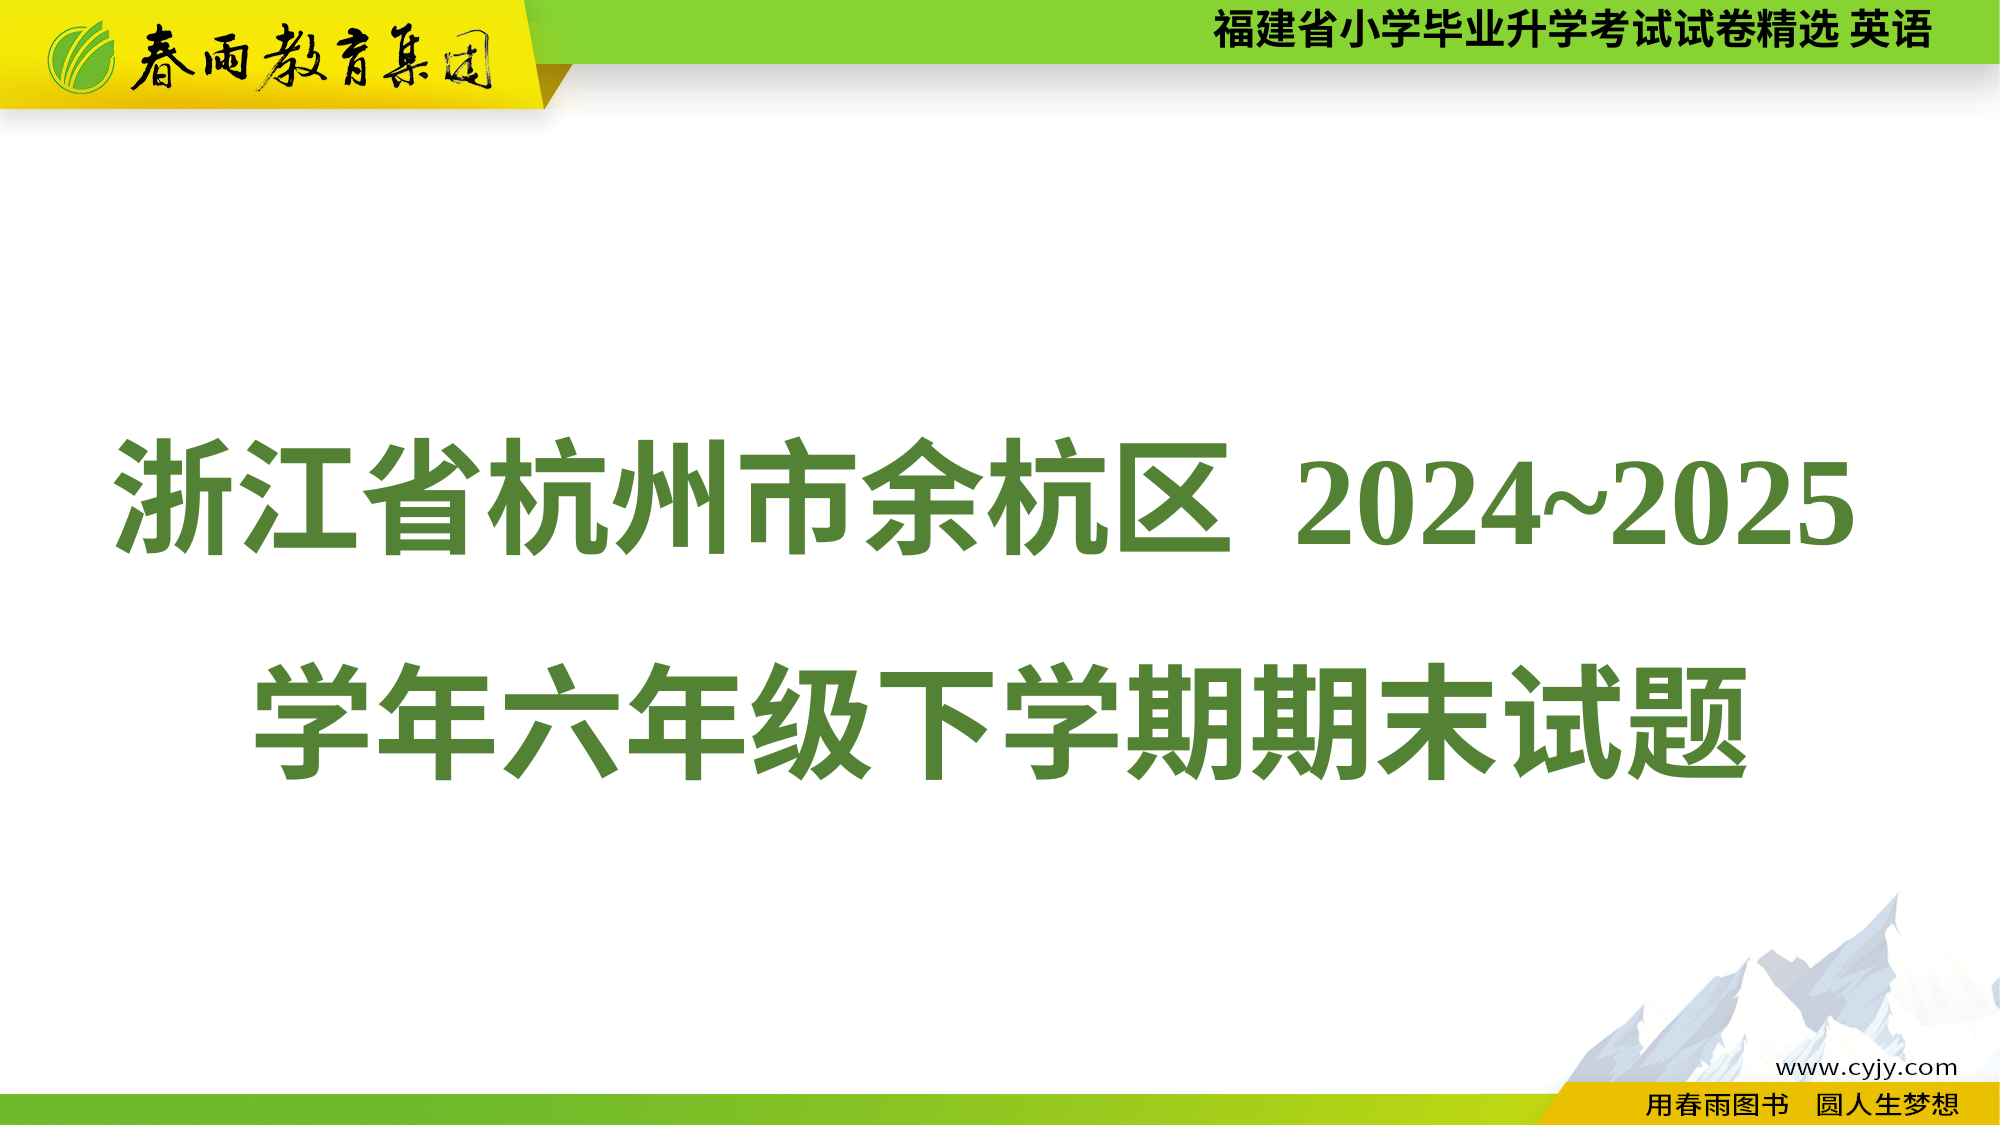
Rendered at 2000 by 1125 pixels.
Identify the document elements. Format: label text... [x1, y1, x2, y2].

text_box 浙江省杭州市余杭区 2024~2025 学年六年级下学期期末试题 [0, 337, 2000, 802]
picture [0, 0, 2000, 337]
picture [0, 802, 2000, 1125]
